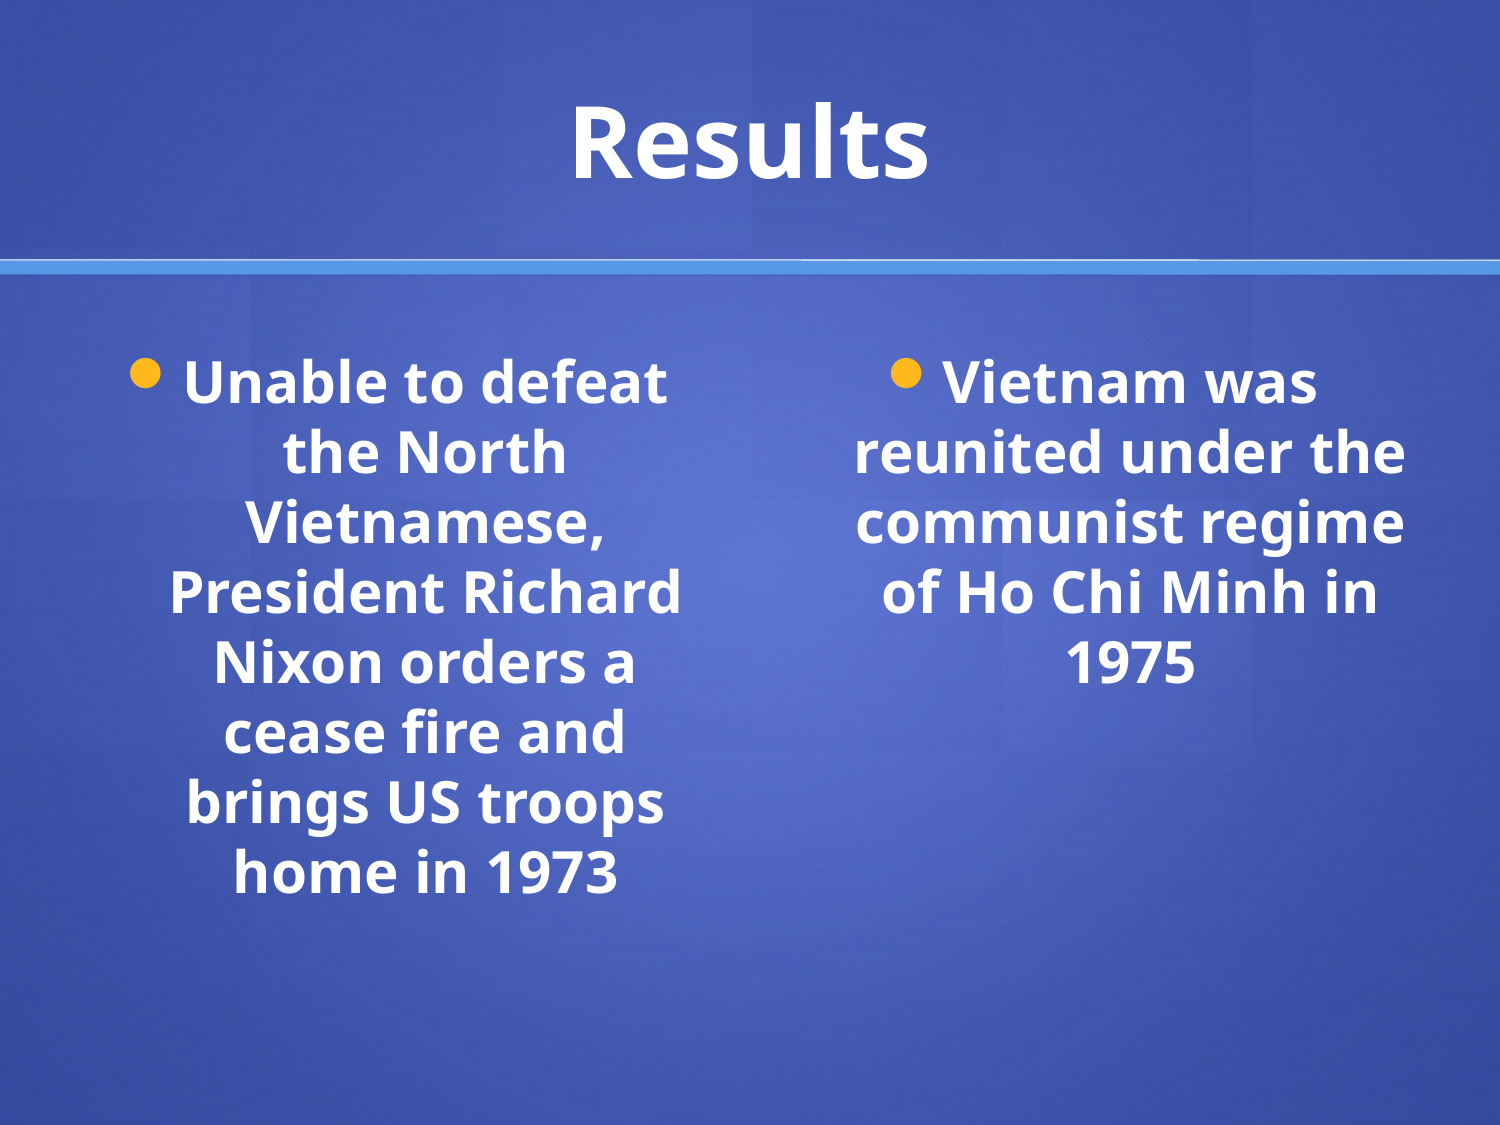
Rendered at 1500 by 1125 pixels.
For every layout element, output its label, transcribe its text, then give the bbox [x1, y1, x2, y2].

title Results [75, 45, 1425, 233]
list Unable to defeat the North Vietnamese, President Richard Nixon orders a cease fire and brings US troops home in 1973 [75, 337, 720, 991]
list Vietnam was reunited under the communist regime of Ho Chi Minh in 1975 [780, 337, 1425, 991]
